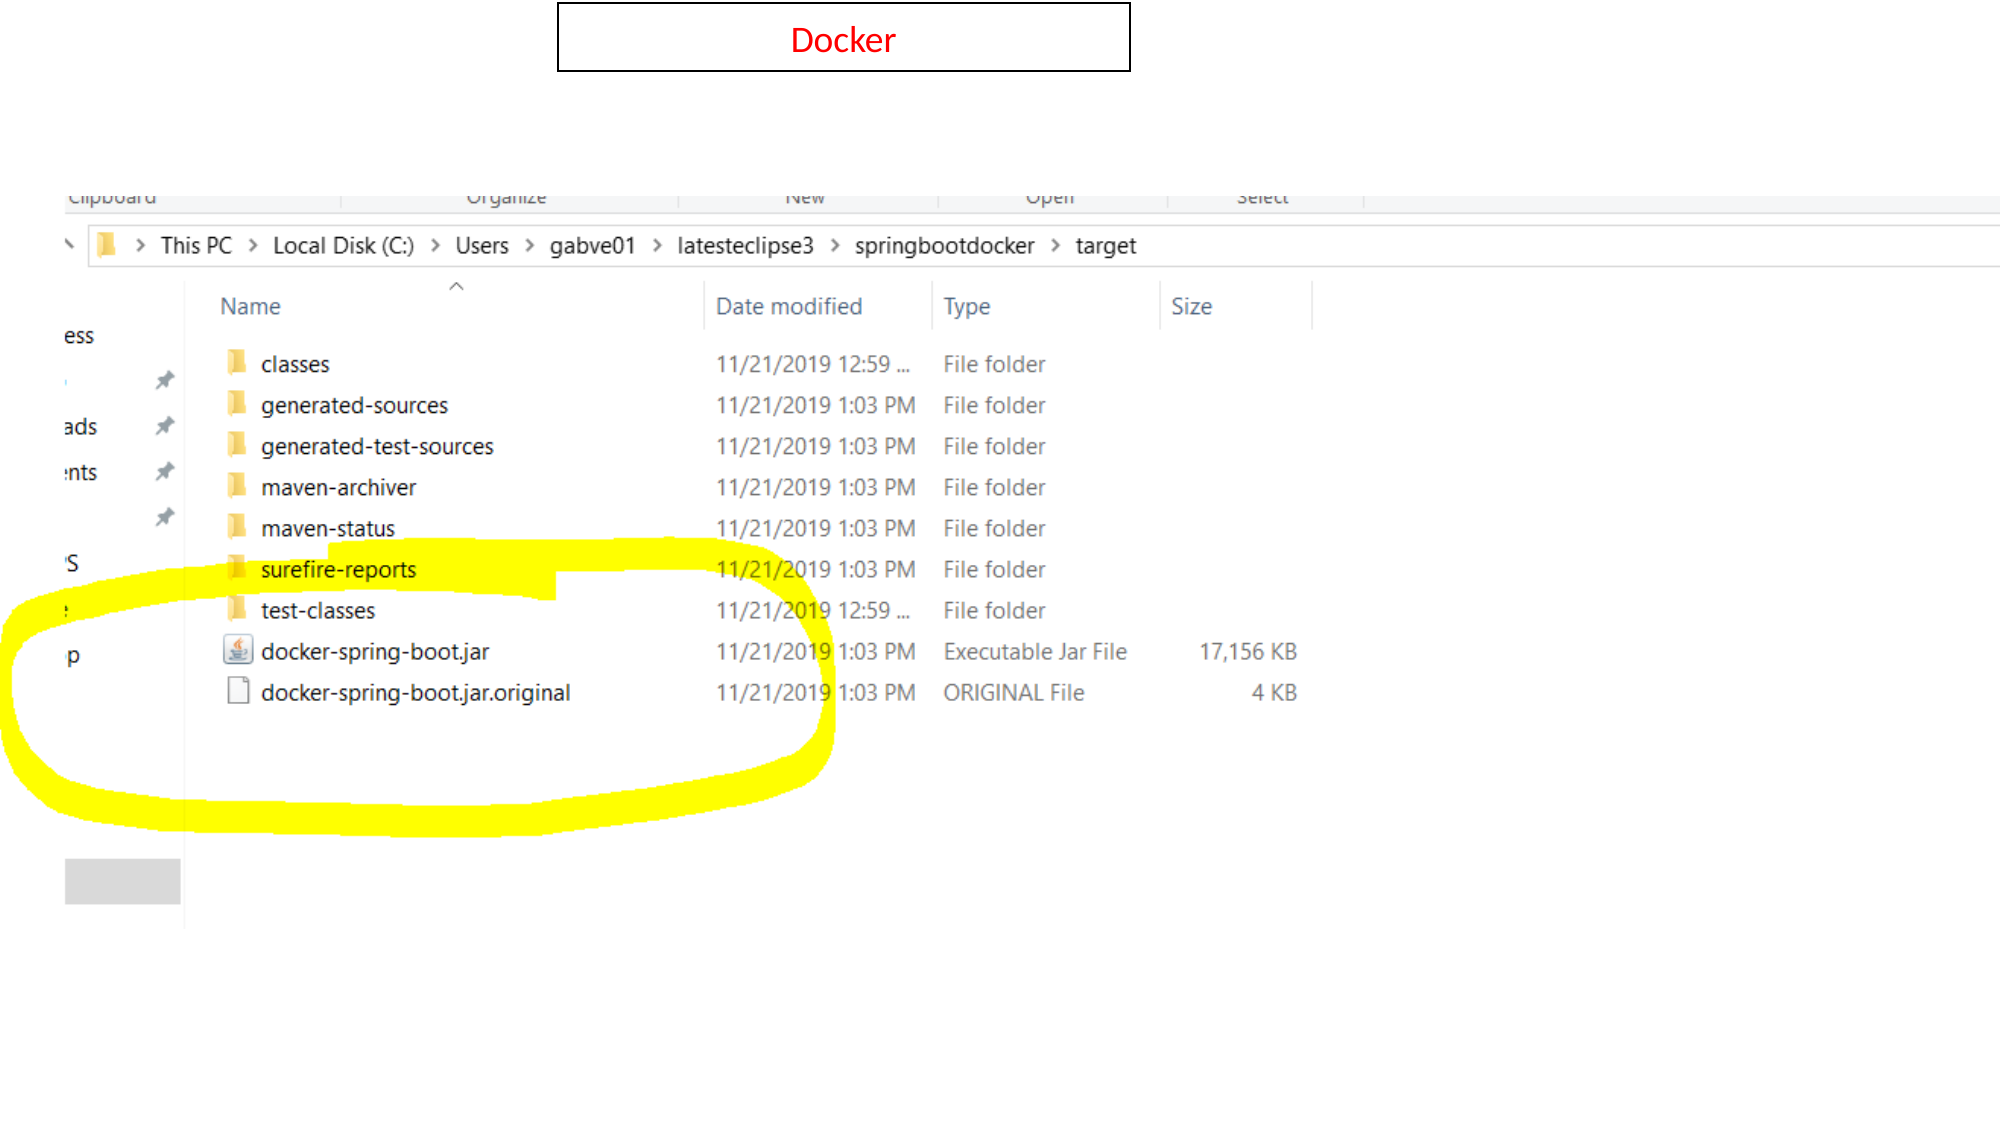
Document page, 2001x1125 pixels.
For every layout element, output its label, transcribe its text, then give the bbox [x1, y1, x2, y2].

picture [0, 196, 2000, 929]
text_box Docker [557, 2, 1131, 72]
